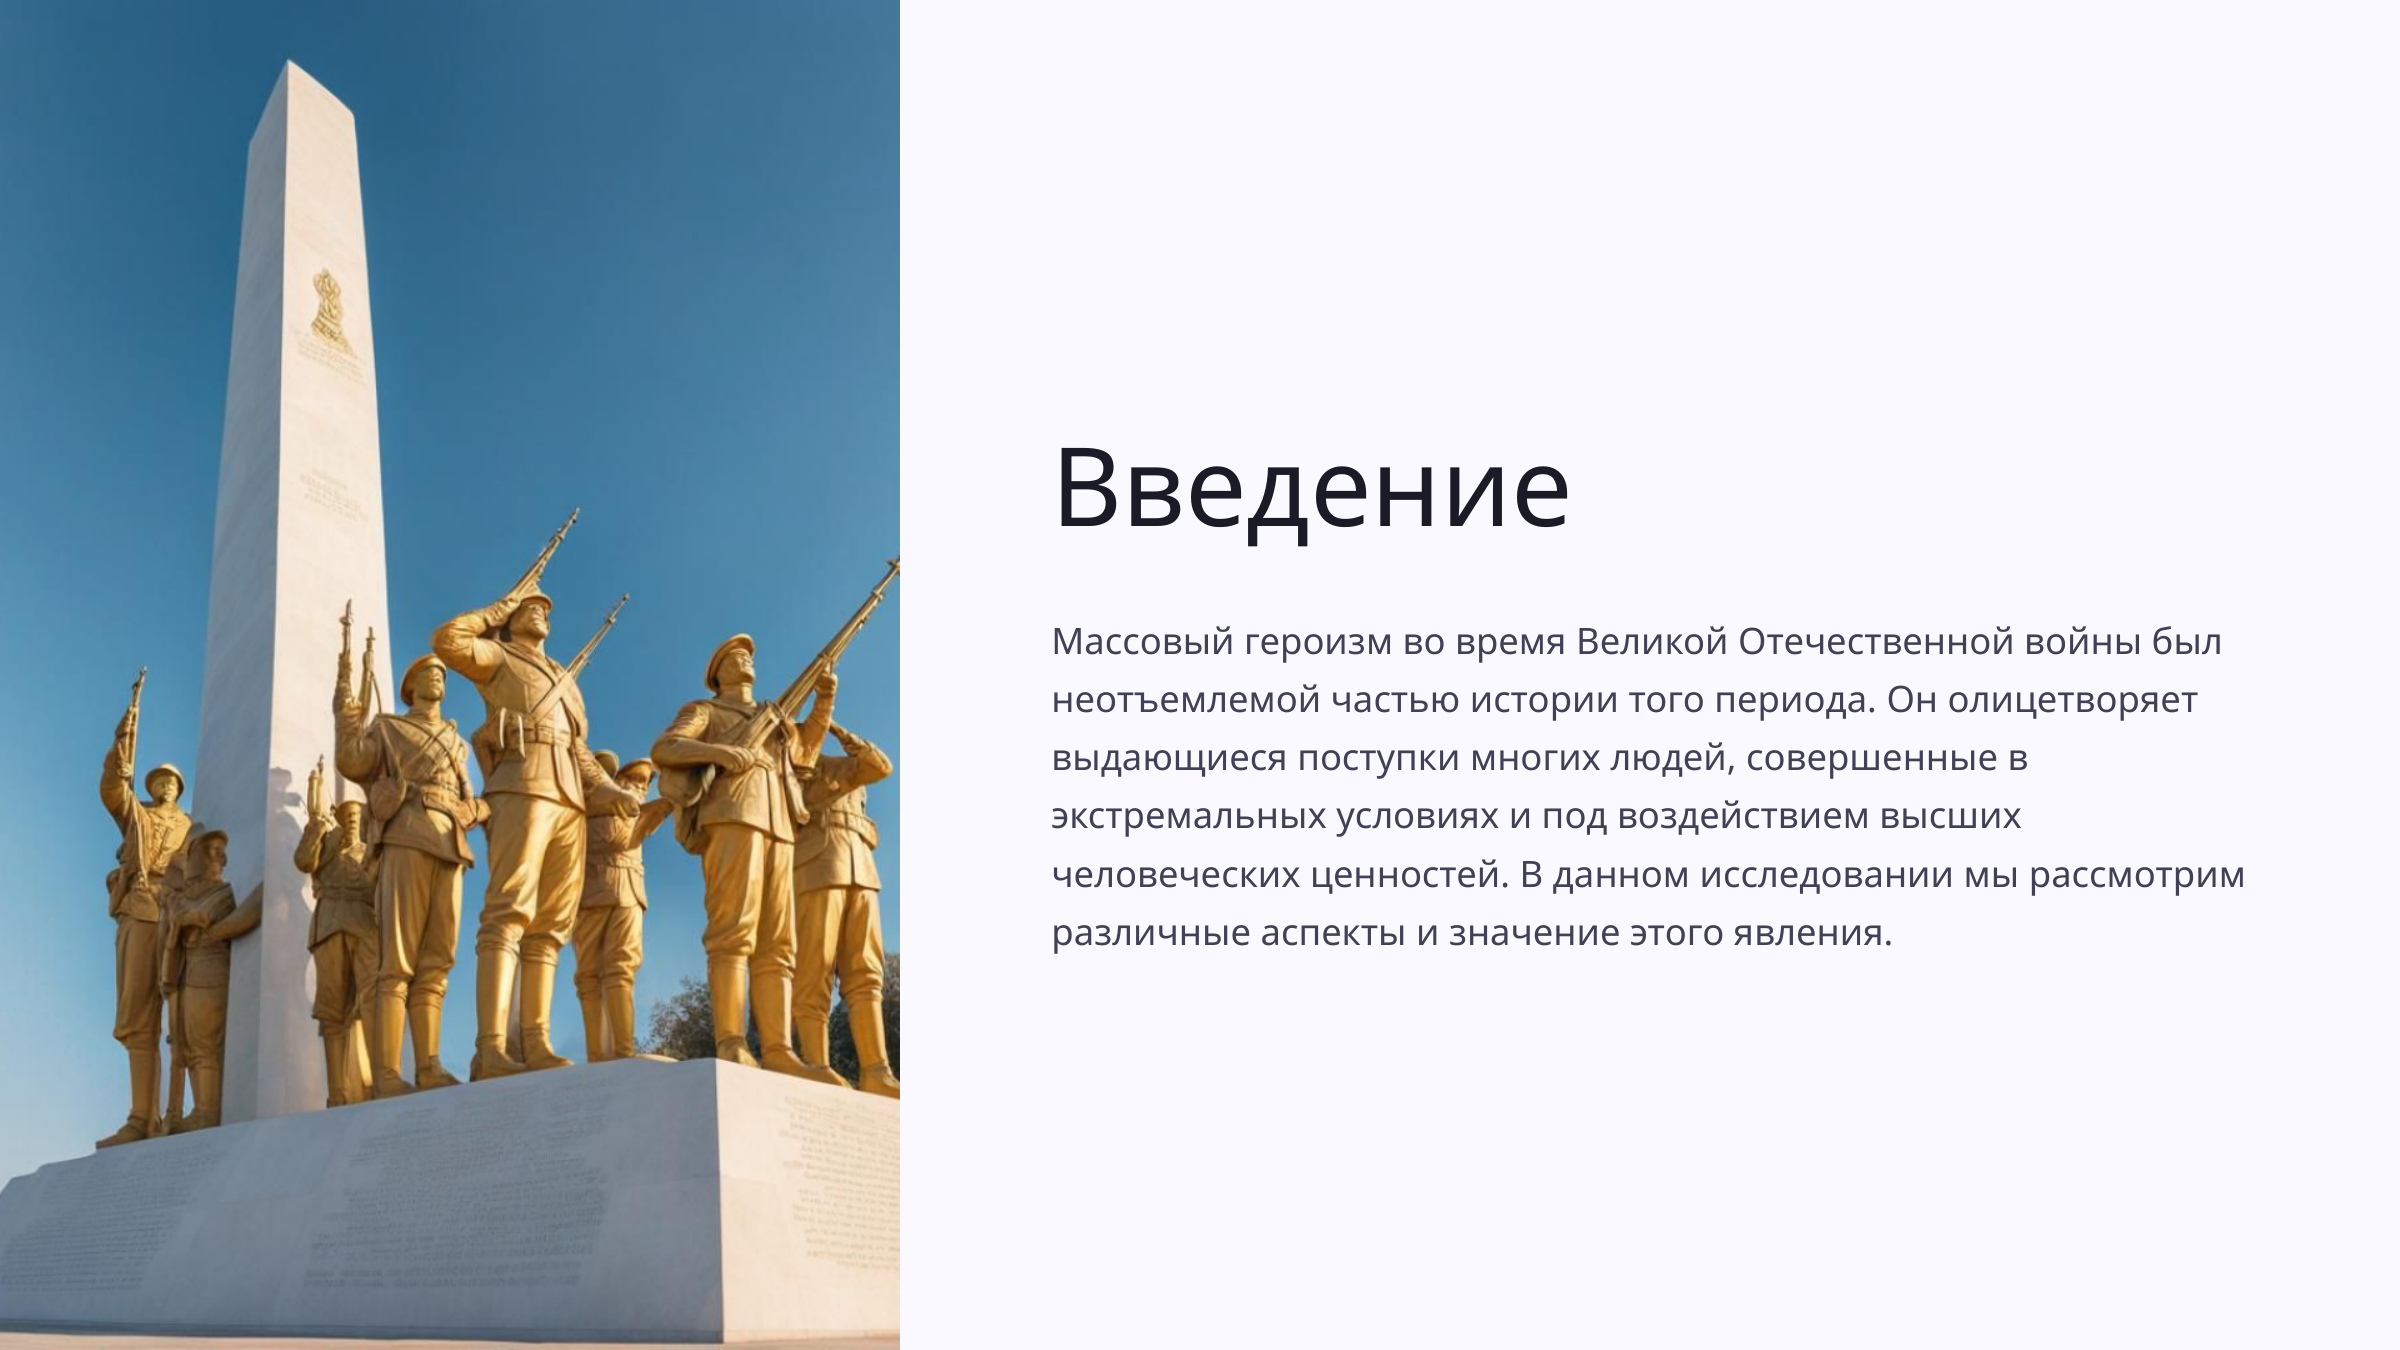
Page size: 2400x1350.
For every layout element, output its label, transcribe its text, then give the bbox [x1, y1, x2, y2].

text_box Введение [1036, 404, 1912, 541]
picture [0, 0, 900, 1350]
text_box Массовый героизм во время Великой Отечественной войны был неотъемлемой частью истории того периода. Он олицетворяет выдающиеся поступки многих людей, совершенные в экстремальных условиях и под воздействием высших человеческих ценностей. В данном исследовании мы рассмотрим различные аспекты и значение этого явления. [1036, 595, 2264, 946]
text_box [900, 0, 2400, 1350]
